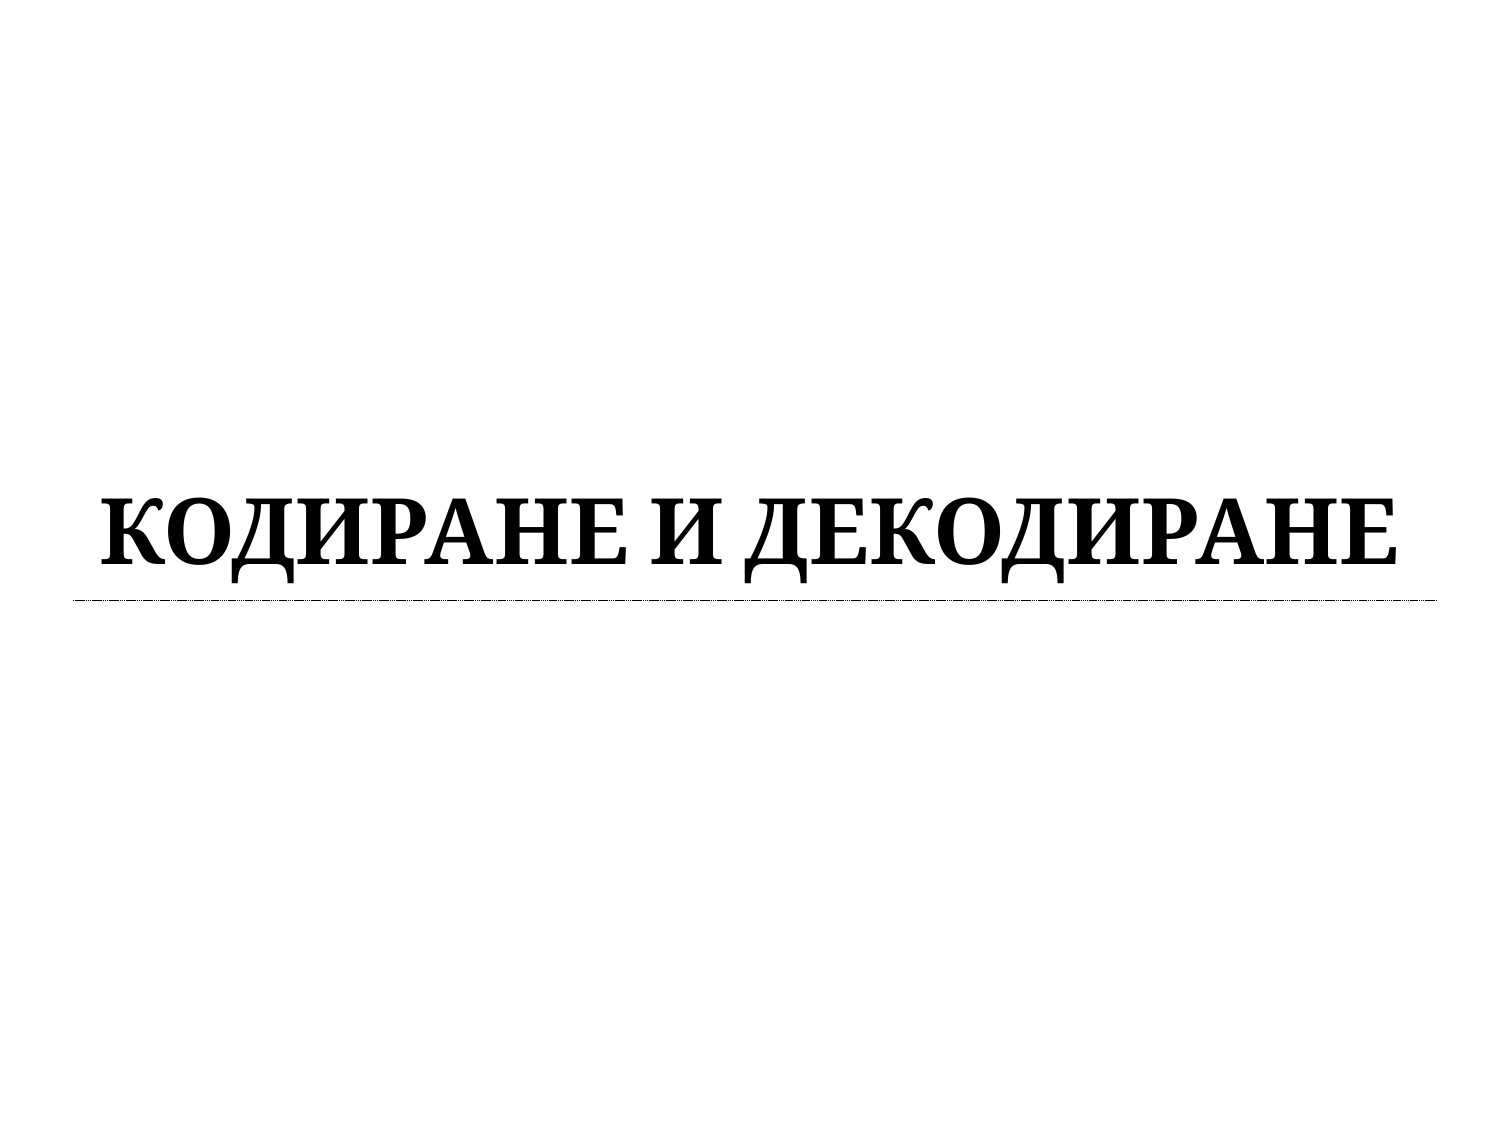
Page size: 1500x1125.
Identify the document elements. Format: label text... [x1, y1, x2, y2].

title Кодиране и декодиране [0, 346, 1500, 594]
